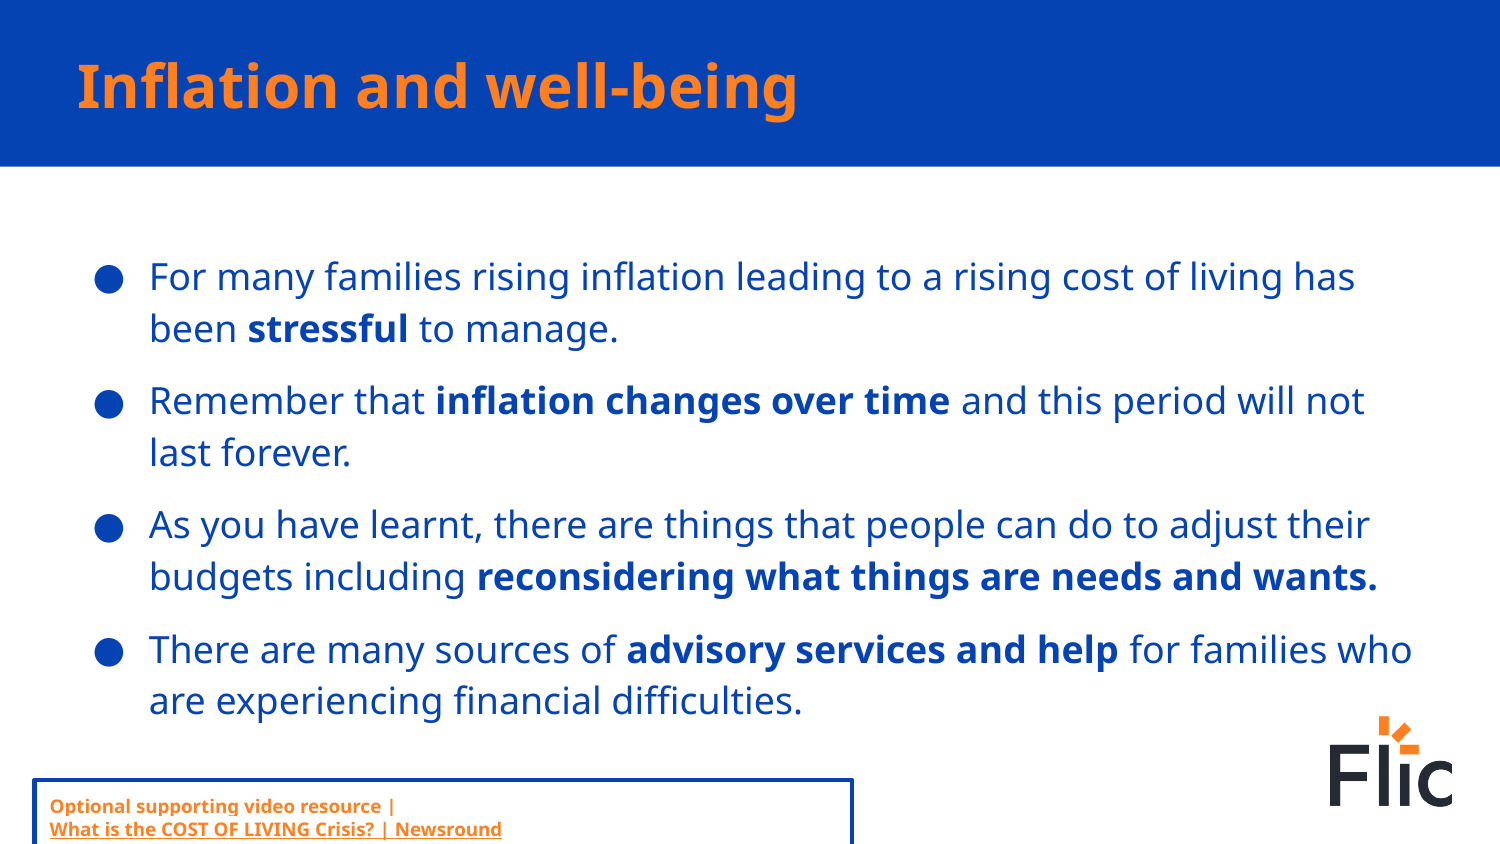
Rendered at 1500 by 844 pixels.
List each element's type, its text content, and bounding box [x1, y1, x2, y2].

text_box Inflation and well-being [62, 41, 1374, 127]
text_box For many families rising inflation leading to a rising cost of living has been stressful to manage. Remember that inflation changes over time and this period will not last forever. As you have learnt, there are things that people can do to adjust their budgets including reconsidering what things are needs and wants. There are many sources of advisory services and help for families who are experiencing financial difficulties. [59, 231, 1429, 738]
text_box Optional supporting video resource | What is the COST OF LIVING Crisis? | Newsround [34, 780, 853, 844]
picture [1330, 716, 1452, 807]
